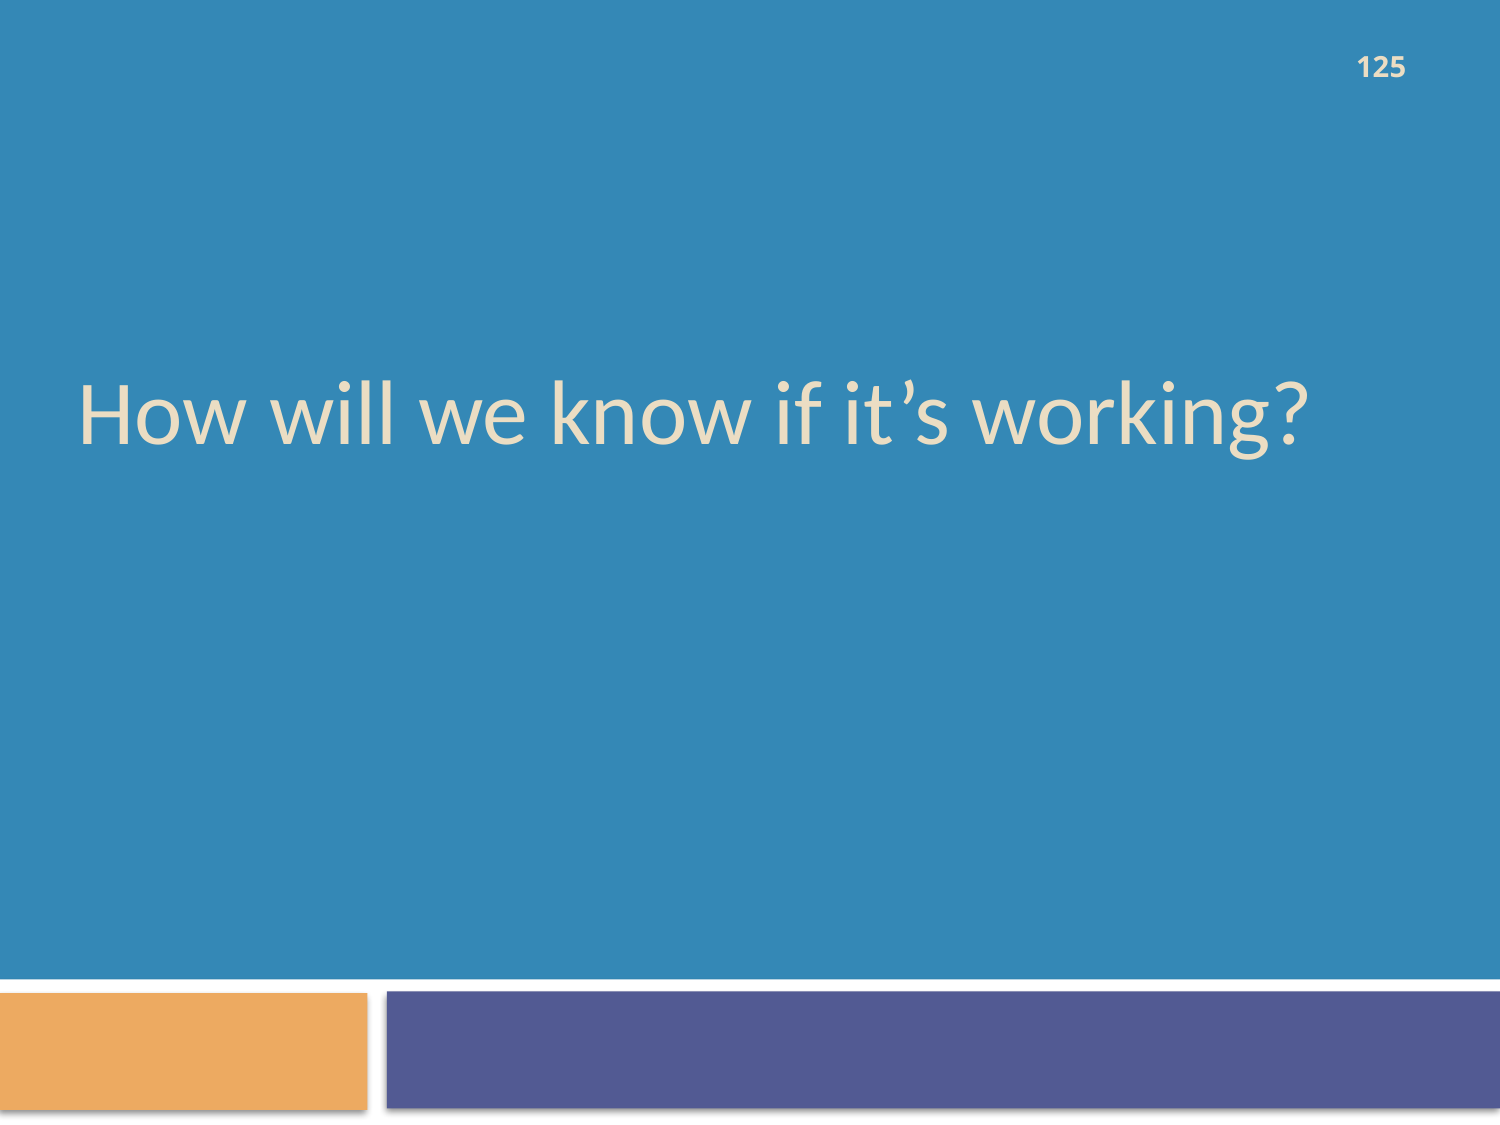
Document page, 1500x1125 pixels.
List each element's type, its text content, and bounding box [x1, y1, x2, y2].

title How will we know if it’s working? [62, 97, 1446, 718]
slide_number 125 [1312, 37, 1450, 100]
